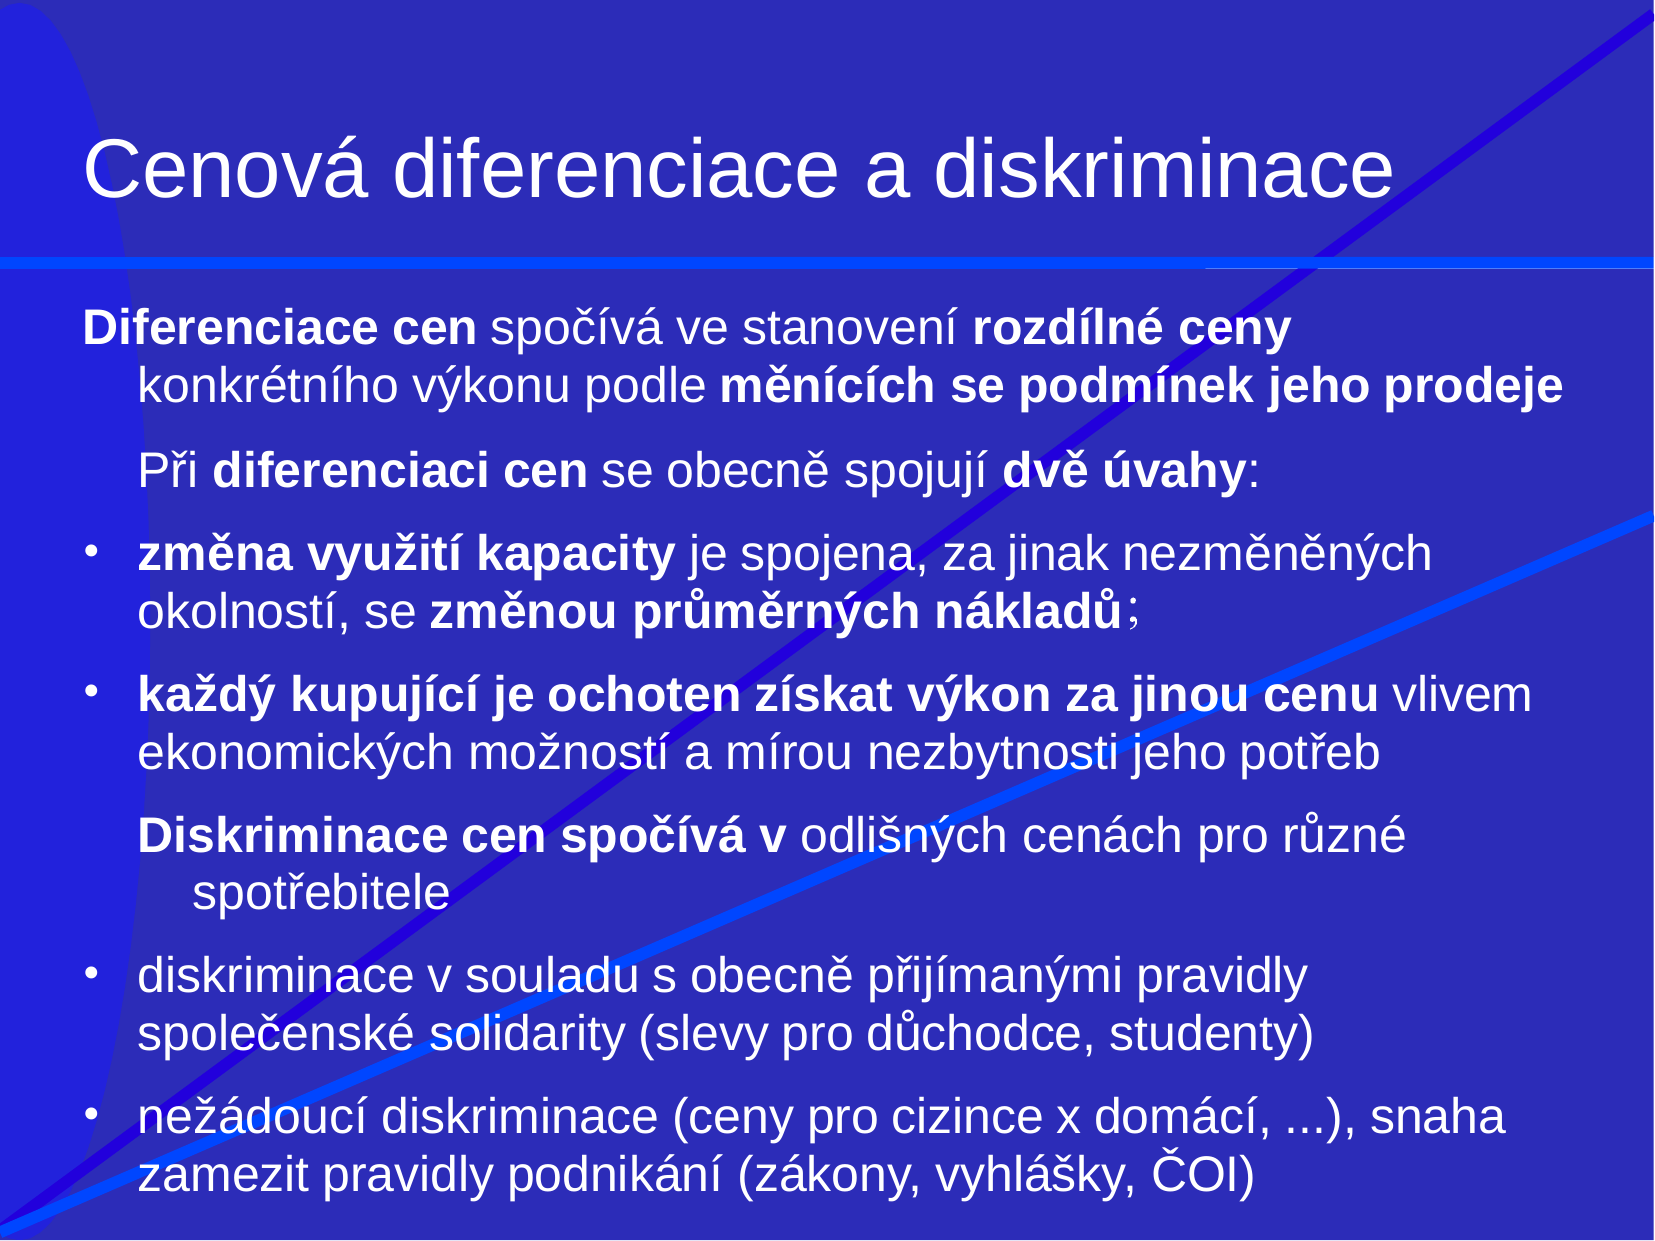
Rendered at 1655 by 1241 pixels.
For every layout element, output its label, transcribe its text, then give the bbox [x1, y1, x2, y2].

title Cenová diferenciace a diskriminace [80, 67, 1574, 321]
text_box Diferenciace cen spočívá ve stanovení rozdílné ceny konkrétního výkonu podle měnících se podmínek jeho prodeje Při diferenciaci cen se obecně spojují dvě úvahy: změna využití kapacity je spojena, za jinak nezměněných okolností, se změnou průměrných nákladů každý kupující je ochoten získat výkon za jinou cenu vlivem ekonomických možností a mírou nezbytnosti jeho potřeb Diskriminace cen spočívá v odlišných cenách pro různé spotřebitele diskriminace v souladu s obecně přijímanými pravidly společenské solidarity (slevy pro důchodce, studenty) nežádoucí diskriminace (ceny pro cizince x domácí, ...), snaha zamezit pravidly podnikání (zákony, vyhlášky, ČOI) [80, 296, 1571, 1202]
